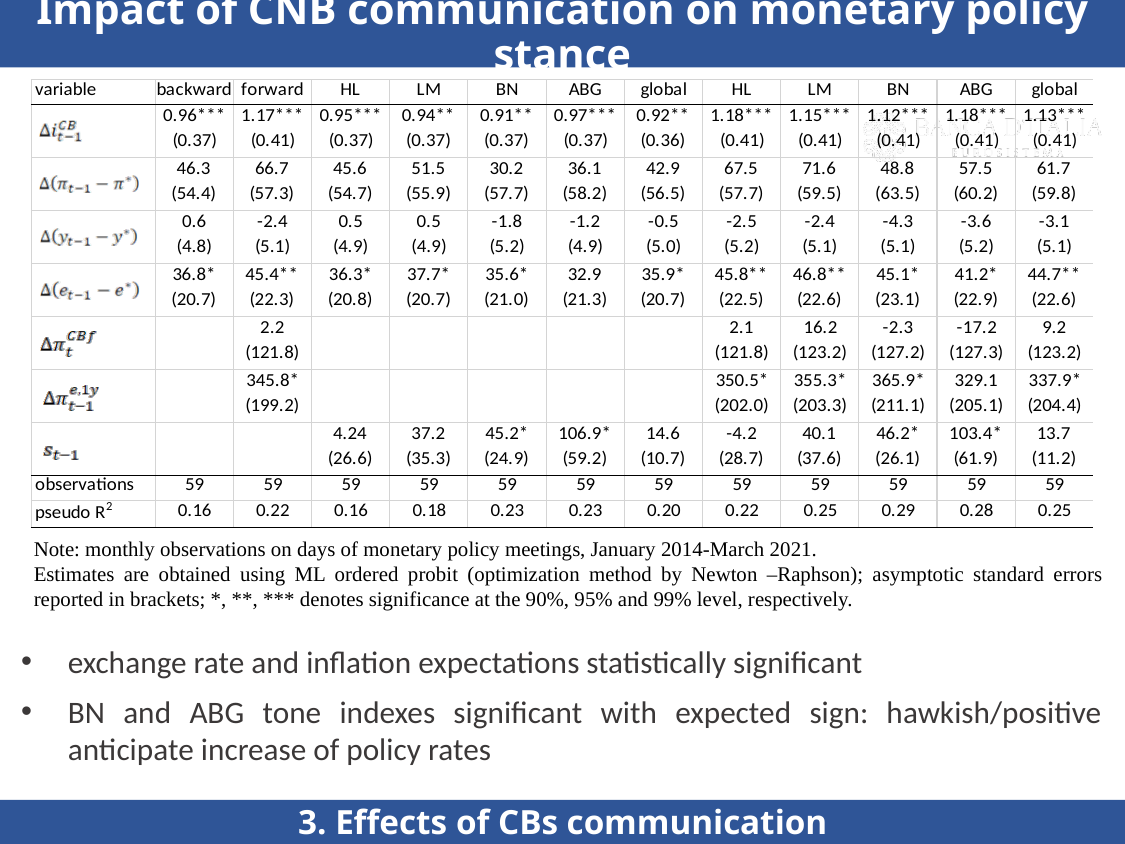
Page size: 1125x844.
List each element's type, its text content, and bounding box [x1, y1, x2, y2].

picture [30, 79, 1102, 529]
text_box Note: monthly observations on days of monetary policy meetings, January 2014-March 2021. Estimates are obtained using ML ordered probit (optimization method by Newton –Raphson); asymptotic standard errors reported in brackets; *, **, *** denotes significance at the 90%, 95% and 99% level, respectively. [19, 528, 1118, 618]
title Impact of CNB communication on monetary policy stance [0, 0, 1125, 68]
text_box 3. Effects of CBs communication [0, 799, 1125, 844]
text_box exchange rate and inflation expectations statistically significant BN and ABG tone indexes significant with expected sign: hawkish/positive anticipate increase of policy rates [6, 634, 1118, 775]
